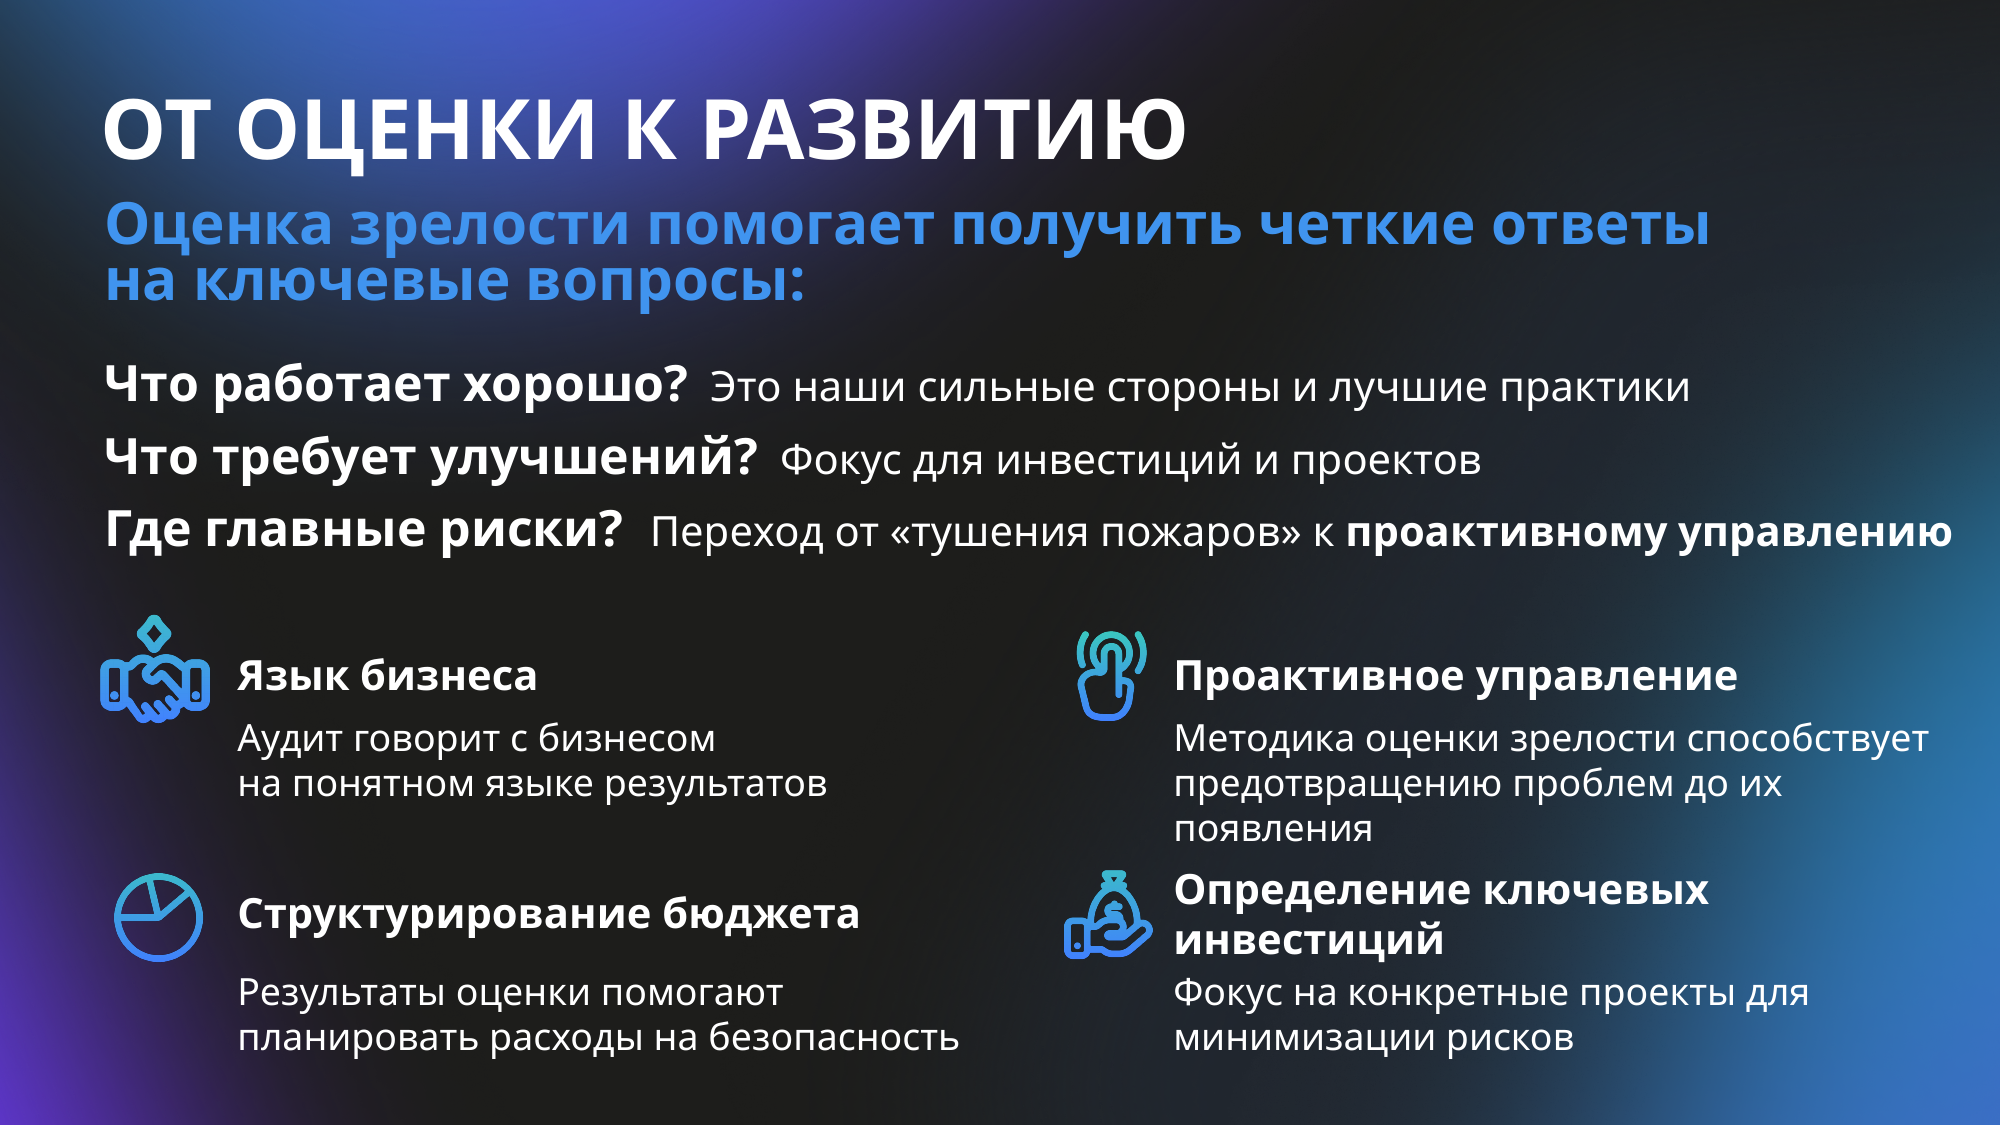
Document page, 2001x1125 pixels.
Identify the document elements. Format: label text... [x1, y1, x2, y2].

picture [0, 0, 2001, 1125]
text_box Аудит говорит с бизнесом на понятном языке результатов [222, 706, 865, 812]
text_box Результаты оценки помогают планировать расходы на безопасность [222, 960, 978, 1066]
text_box Методика оценки зрелости способствует предотвращению проблем до их появления [1158, 706, 1987, 857]
text_box Проактивное управление [1165, 641, 1890, 706]
text_box Фокус на конкретные проекты для минимизации рисков [1158, 960, 1987, 1066]
text_box Язык бизнеса [227, 641, 954, 706]
text_box Оценка зрелости помогает получить четкие ответы на ключевые вопросы: [89, 192, 1890, 320]
text_box Что работает хорошо? Это наши сильные стороны и лучшие практики Что требует улучшений? Фокус для инвестиций и проектов Где главные риски? Переход от «тушения пожаров» к проактивному управлению [89, 344, 1987, 565]
text_box ОТ ОЦЕНКИ К РАЗВИТИЮ [45, 66, 1742, 187]
text_box Определение ключевых инвестиций [1158, 857, 1890, 960]
text_box Структурирование бюджета [222, 879, 954, 945]
